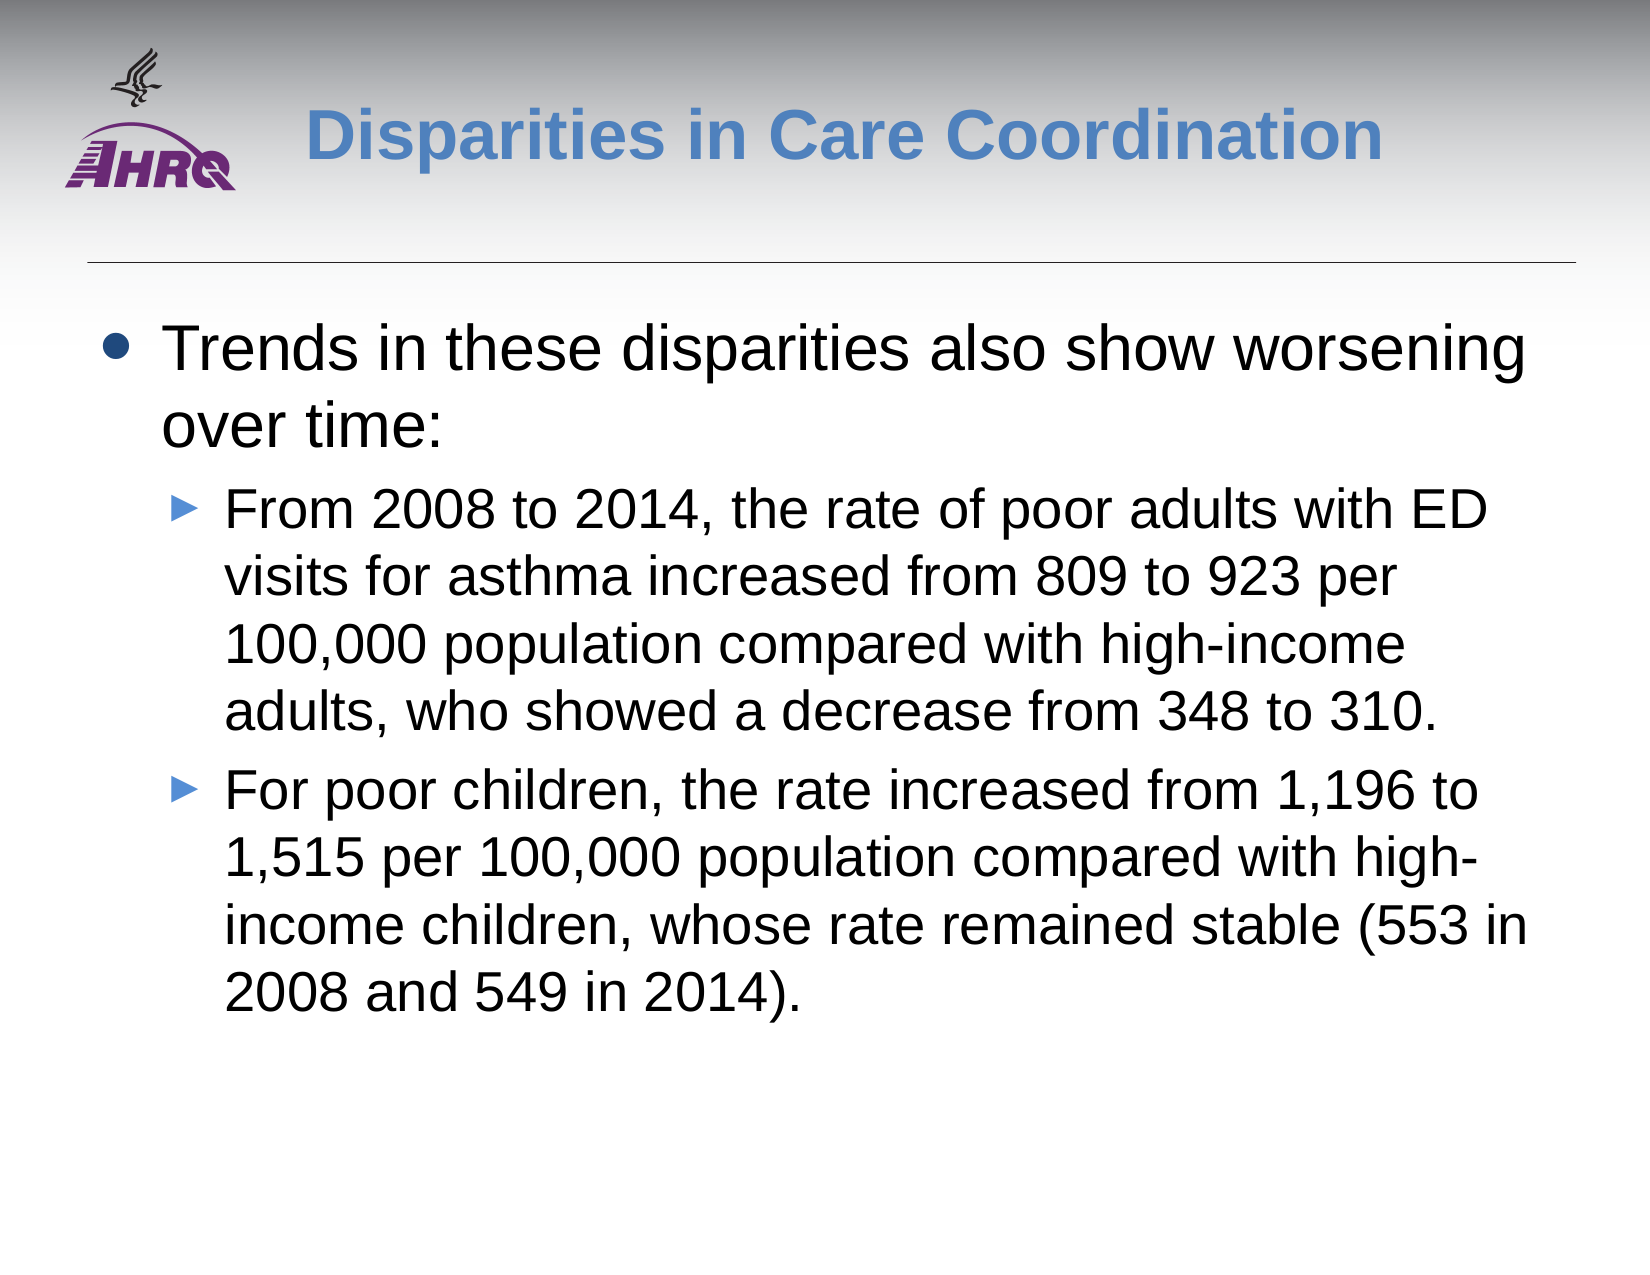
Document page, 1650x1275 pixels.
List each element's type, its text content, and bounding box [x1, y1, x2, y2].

list Trends in these disparities also show worsening over time: From 2008 to 2014, the rate of poor adults with ED visits for asthma increased from 809 to 923 per 100,000 population compared with high-income adults, who showed a decrease from 348 to 310. For poor children, the rate increased from 1,196 to 1,515 per 100,000 population compared with high-income children, whose rate remained stable (553 in 2008 and 549 in 2014). [82, 297, 1568, 1139]
title Disparities in Care Coordination [288, 51, 1568, 213]
picture [0, 0, 1650, 1275]
